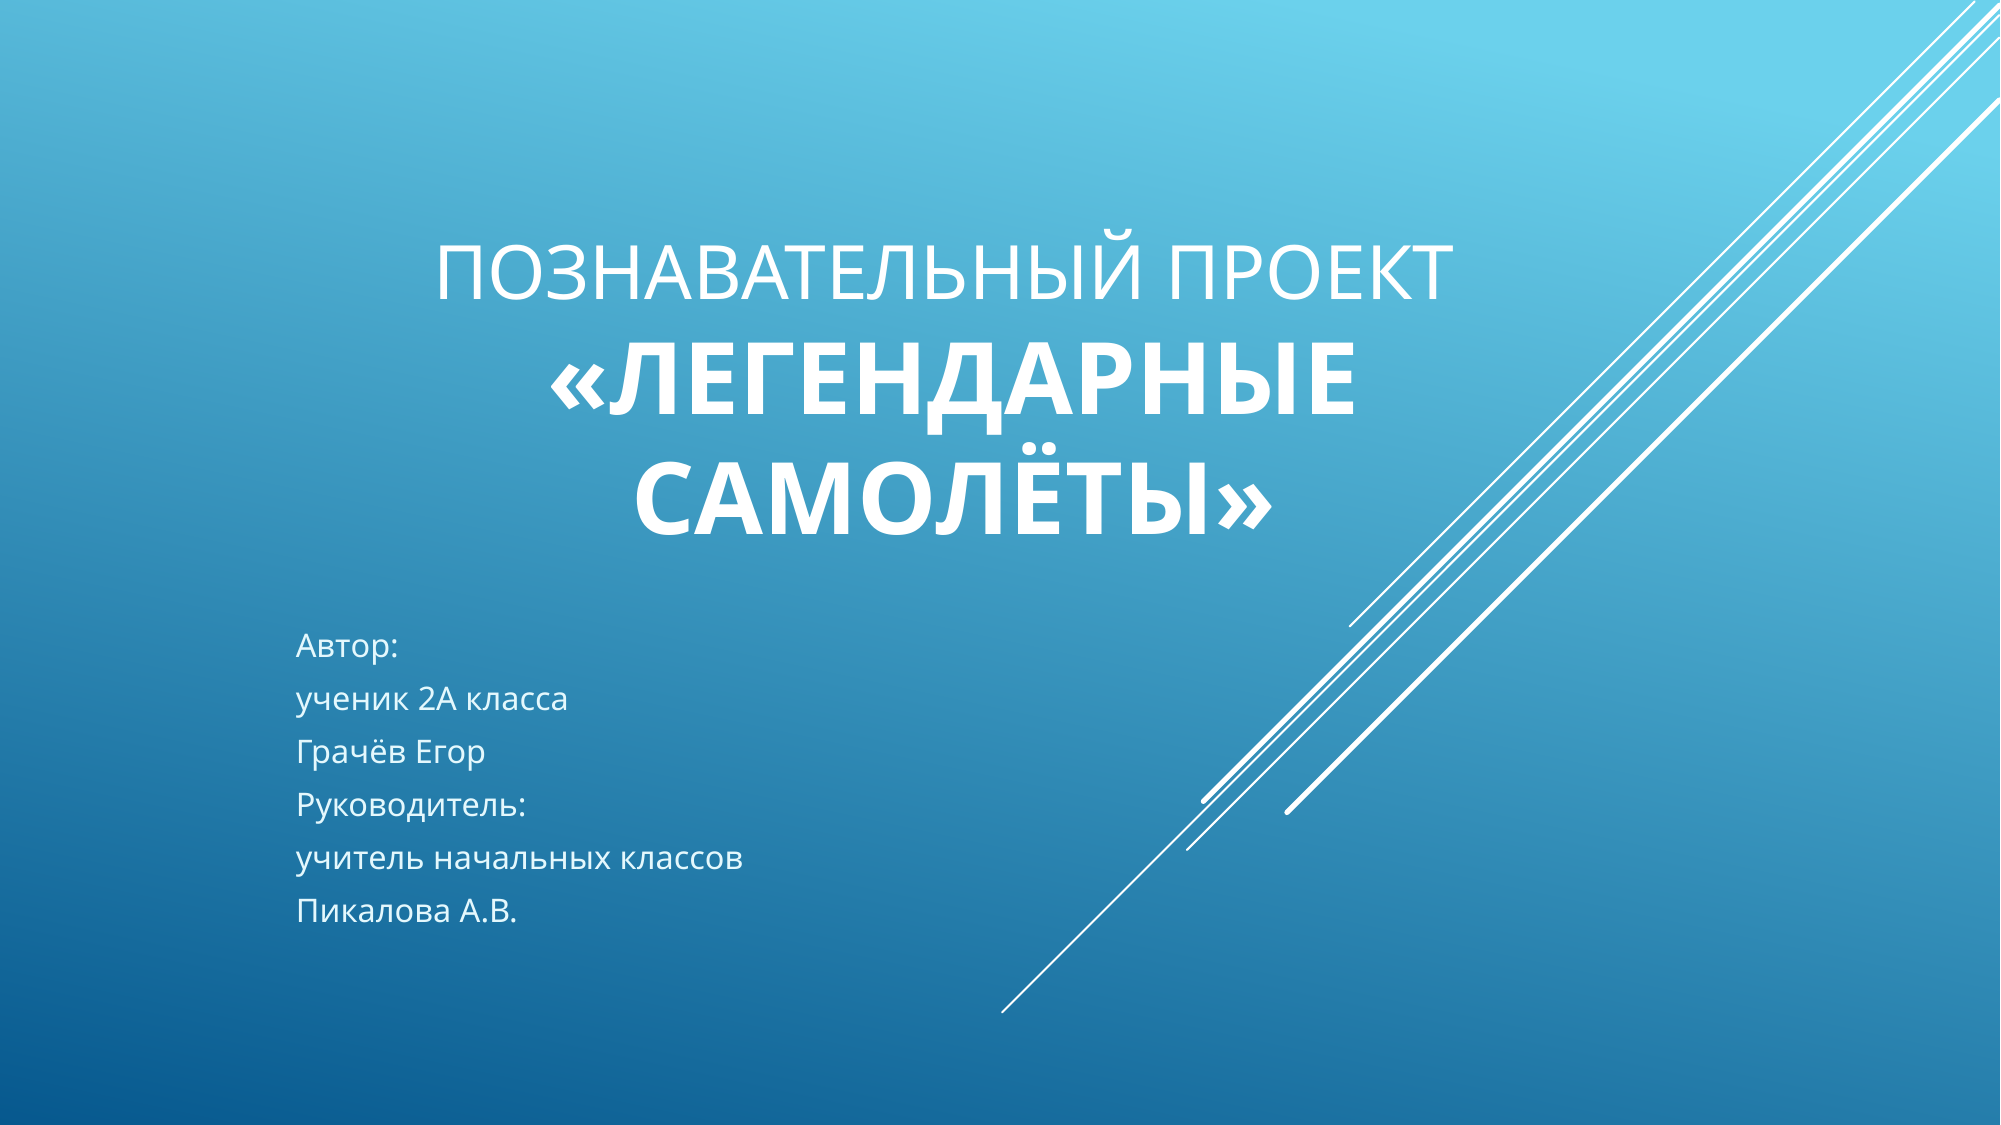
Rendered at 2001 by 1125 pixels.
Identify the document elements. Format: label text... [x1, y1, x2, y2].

subtitle Автор: ученик 2А класса Грачёв Егор Руководитель: учитель начальных классов Пикалова А.В. [280, 617, 854, 937]
title Познавательный Проект «Легендарные самолёты» [297, 75, 1610, 563]
